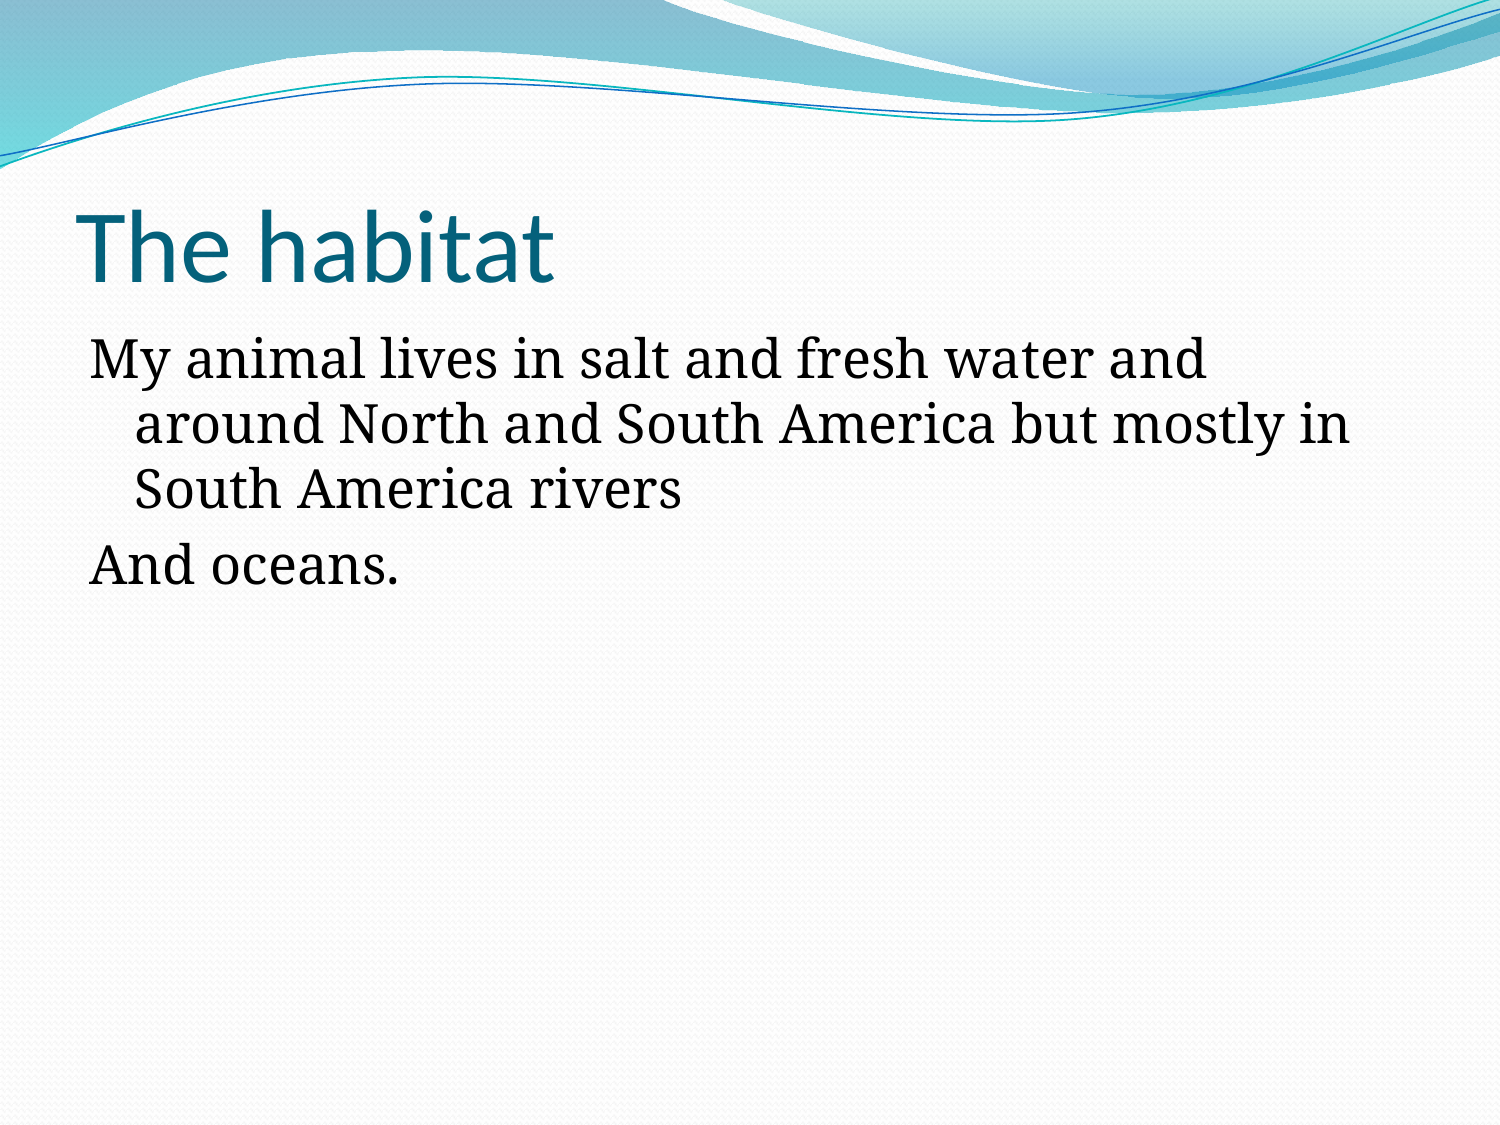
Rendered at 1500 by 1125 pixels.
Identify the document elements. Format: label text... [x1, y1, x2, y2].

title The habitat [75, 115, 1425, 303]
list My animal lives in salt and fresh water and around North and South America but mostly in South America rivers And oceans. [75, 317, 1425, 1038]
